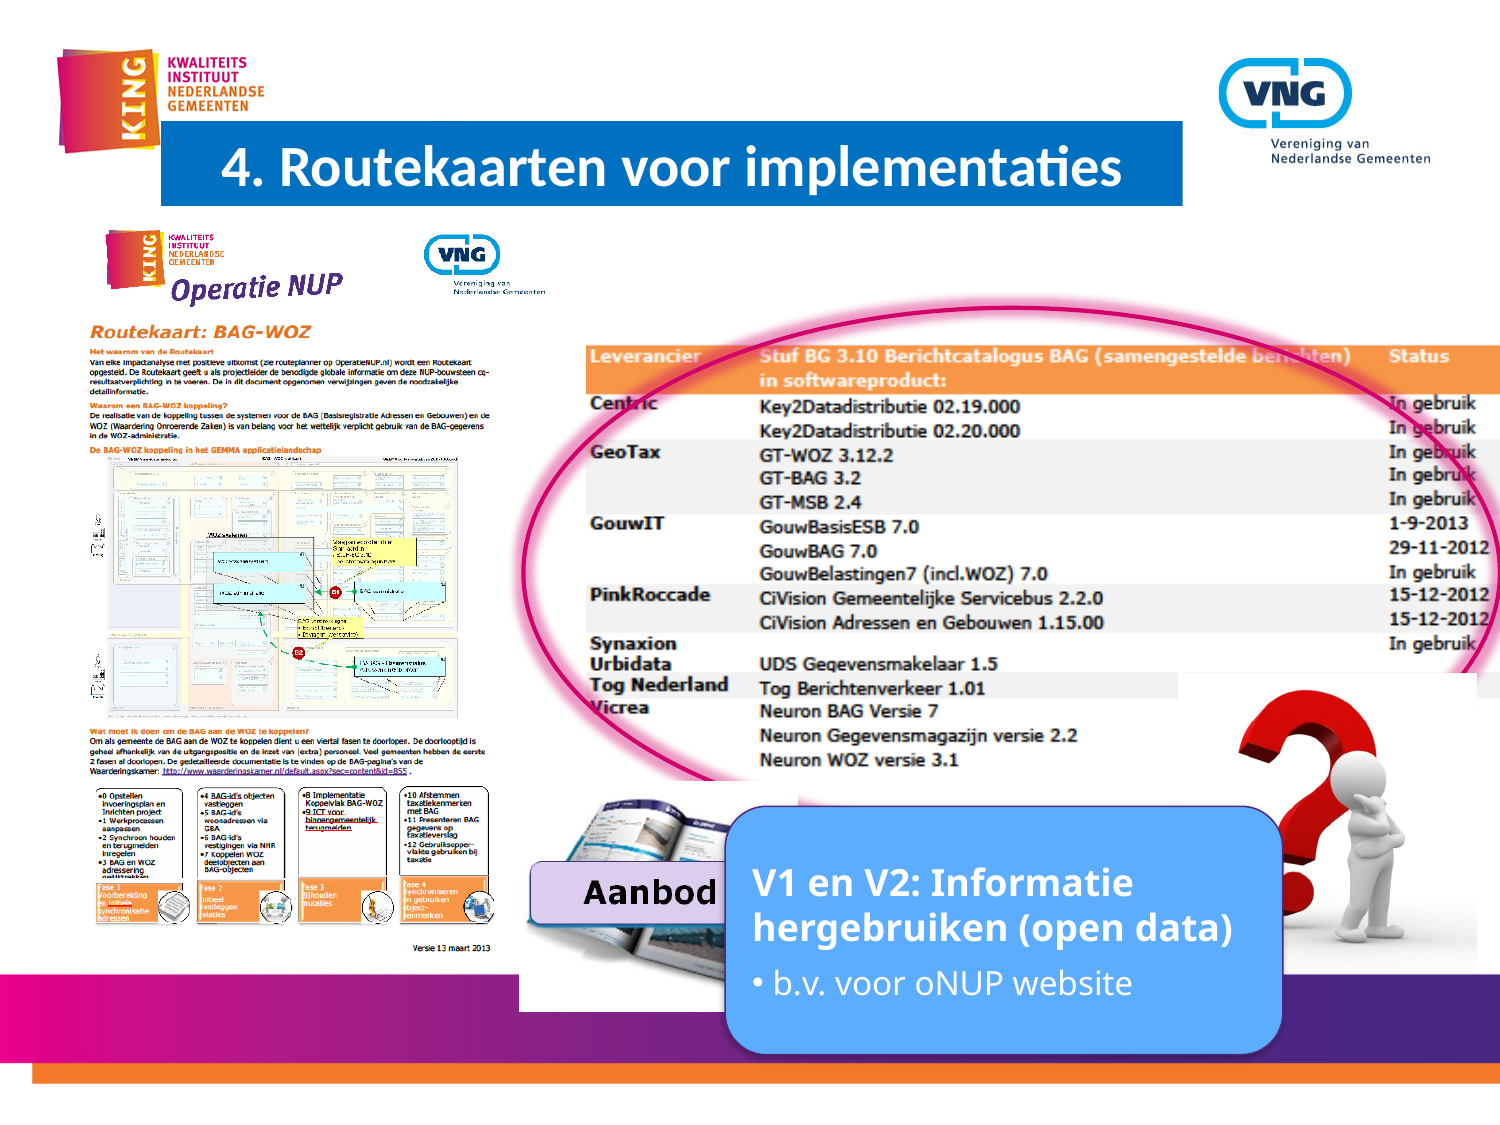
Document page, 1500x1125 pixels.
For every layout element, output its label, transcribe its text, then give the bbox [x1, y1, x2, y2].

text_box [761, 305, 1262, 343]
text_box [558, 444, 581, 701]
text_box 4. Routekaarten voor implementaties [161, 121, 1183, 206]
text_box V1 en V2: Informatie hergebruiken (open data) b.v. voor oNUP website [725, 805, 1284, 1056]
picture [0, 0, 1500, 1125]
